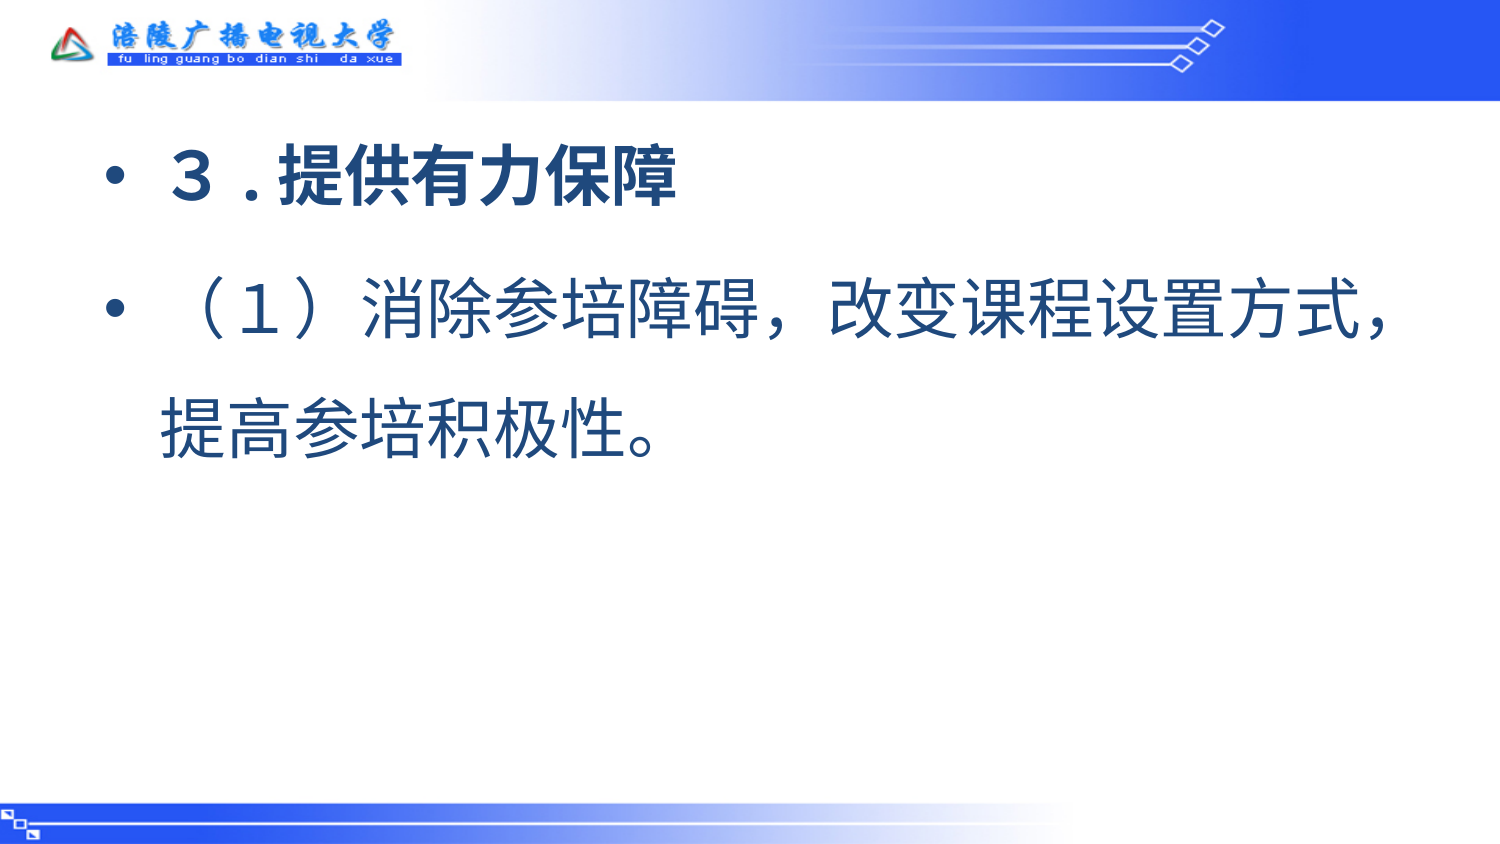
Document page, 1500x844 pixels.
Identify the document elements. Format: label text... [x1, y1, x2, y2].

picture [0, 0, 1500, 844]
list ３.提供有力保障 （１）消除参培障碍，改变课程设置方式，提高参培积极性。 [88, 126, 1471, 684]
